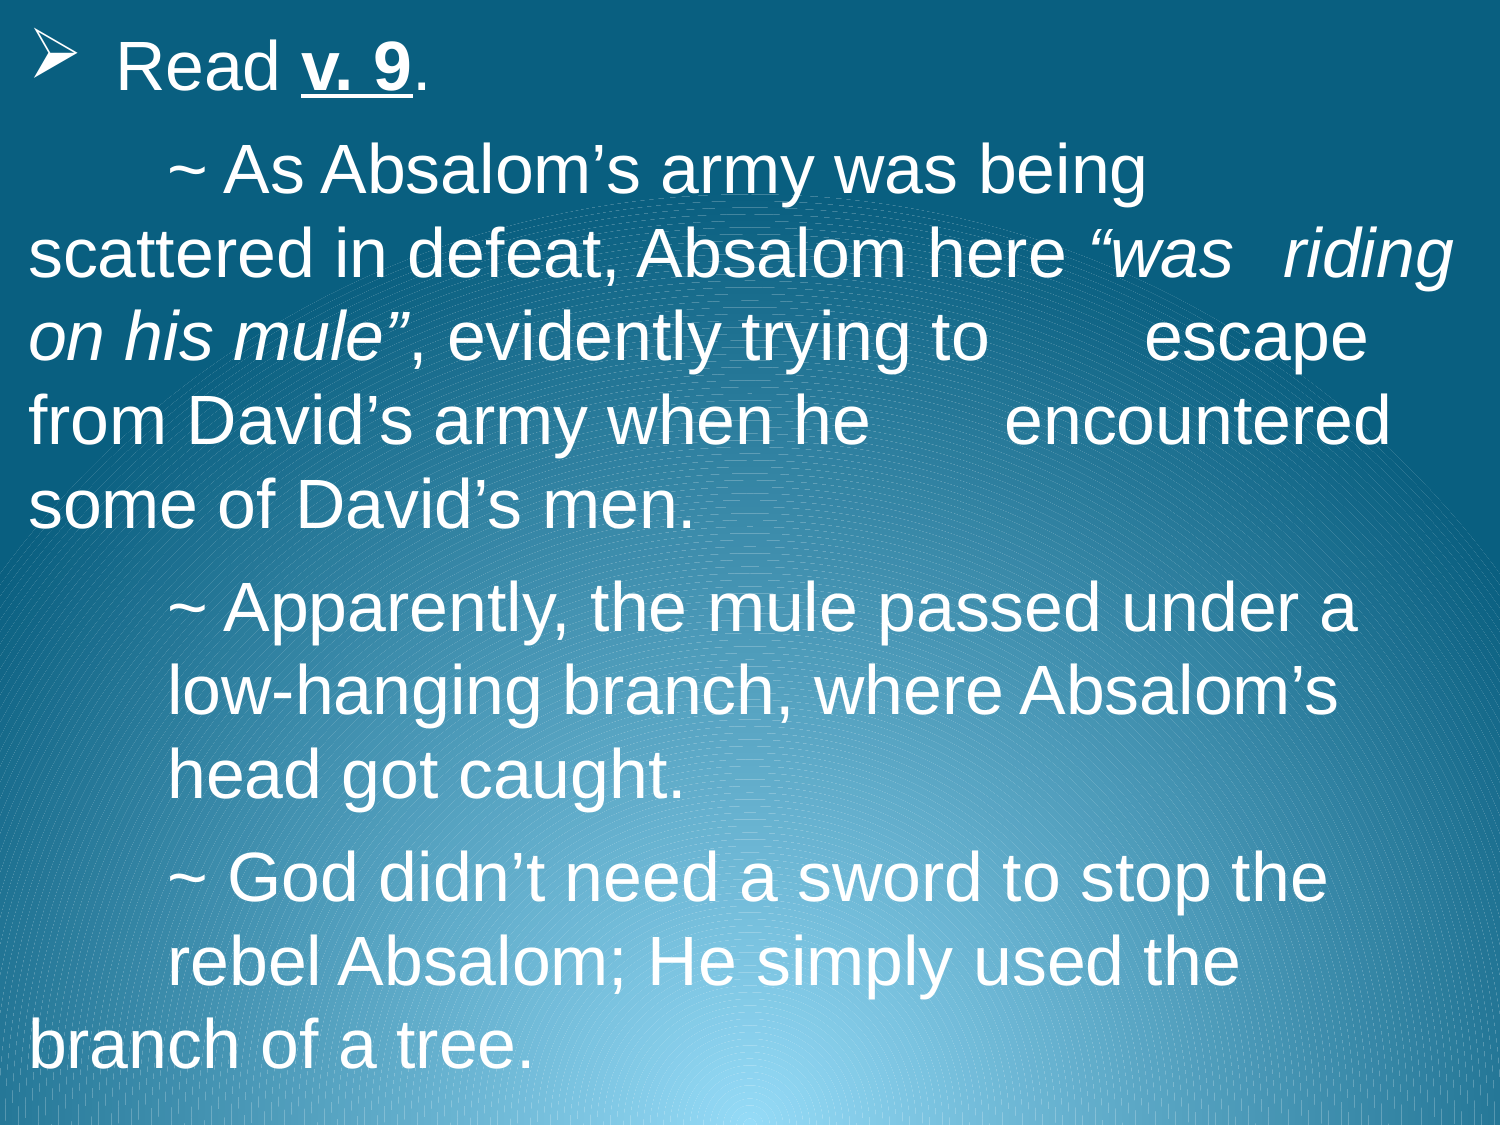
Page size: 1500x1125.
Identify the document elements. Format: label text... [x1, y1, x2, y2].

subtitle Read v. 9. ~ As Absalom’s army was being scattered in defeat, Absalom here “was riding on his mule”, evidently trying to escape from David’s army when he encountered some of David’s men. ~ Apparently, the mule passed under a low-hanging branch, where Absalom’s head got caught. ~ God didn’t need a sword to stop the rebel Absalom; He simply used the branch of a tree. [13, 13, 1484, 1102]
